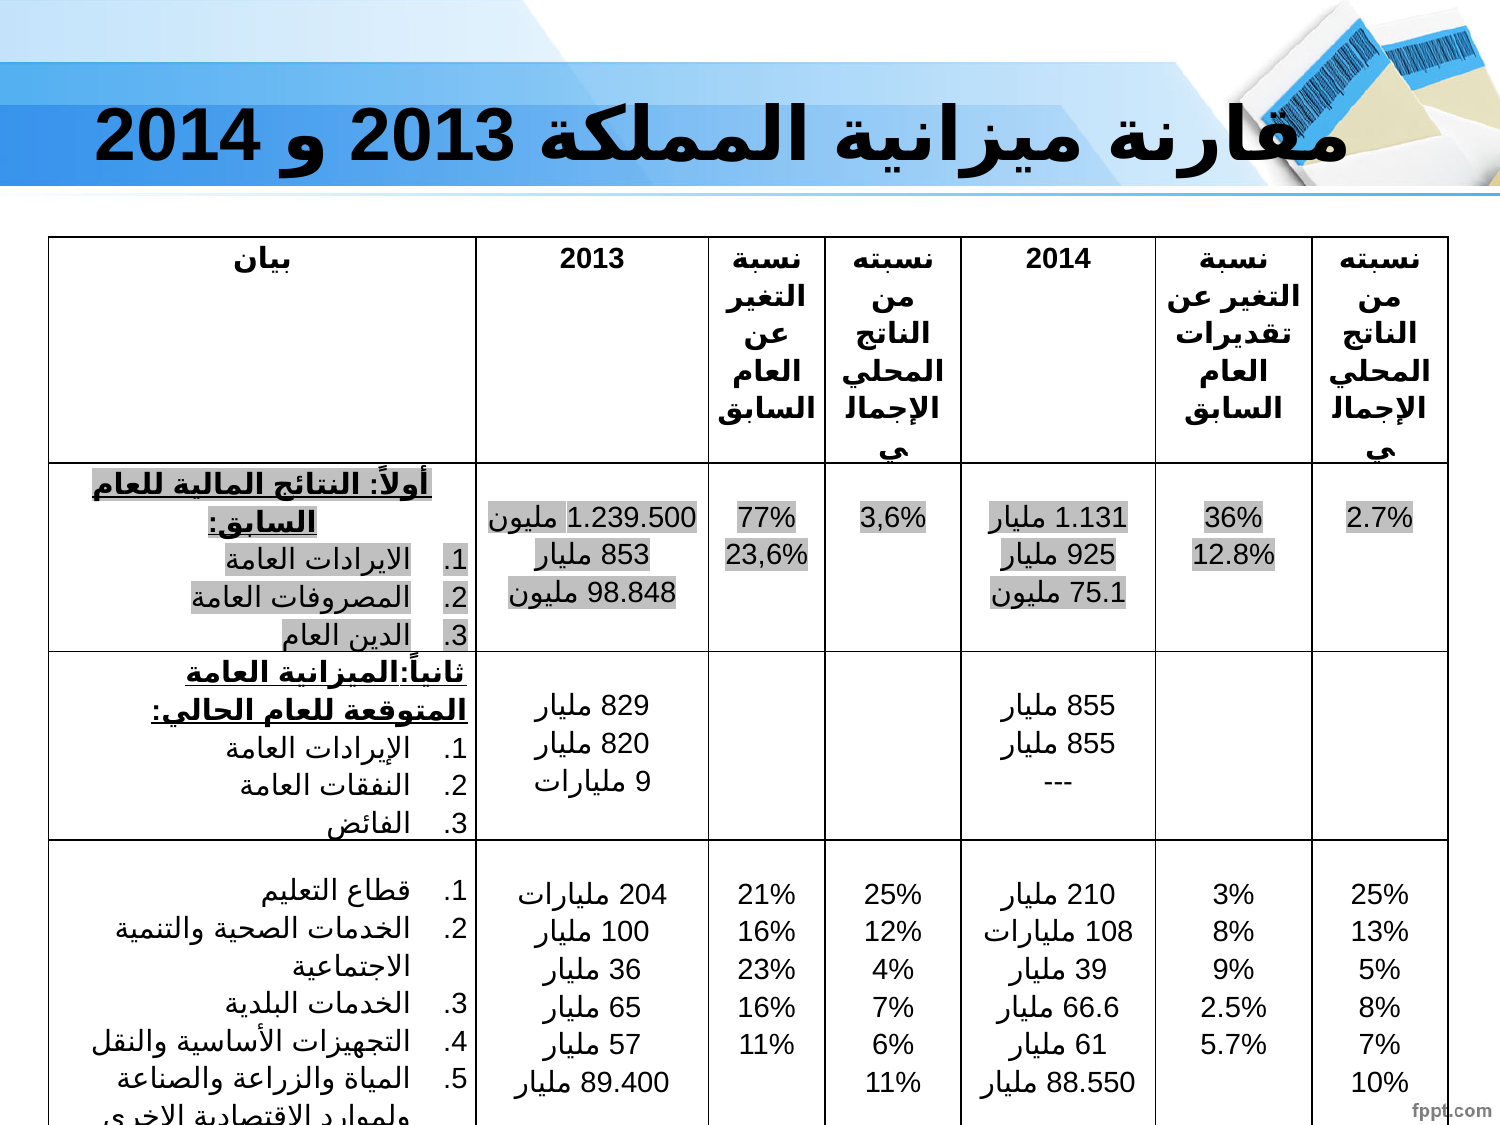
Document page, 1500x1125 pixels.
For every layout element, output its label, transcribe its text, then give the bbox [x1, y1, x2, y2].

table_cell [1313, 652, 1447, 839]
table_header نسبته من الناتج المحلي الإجمالي [1313, 238, 1447, 462]
table_cell 25% 12% 4% 7% 6% 11% [826, 841, 960, 1125]
title مقارنة ميزانية المملكة 2013 و 2014 [48, 36, 1399, 224]
table_cell 3% 8% 9% 2.5% 5.7% [1156, 841, 1311, 1125]
table_cell 855 مليار 855 مليار --- [962, 652, 1155, 839]
table_cell 210 مليار 108 مليارات 39 مليار 66.6 مليار 61 مليار 88.550 مليار [962, 841, 1155, 1125]
table_cell 21% 16% 23% 16% 11% [709, 841, 824, 1125]
table_cell 1.239.500 مليون 853 مليار 98.848 مليون [477, 464, 708, 651]
table_cell 25% 13% 5% 8% 7% 10% [1313, 841, 1447, 1125]
table_cell قطاع التعليم الخدمات الصحية والتنمية الاجتماعية الخدمات البلدية التجهيزات الأساسية والنقل المياة والزراعة والصناعة ولموارد الاقتصادية الاخرى صناديق التنمية المتخصصة وبرامج التمويل الحكومية [49, 841, 475, 1125]
table_cell 829 مليار 820 مليار 9 مليارات [477, 652, 708, 839]
picture [0, 0, 1500, 1125]
table_cell ثانياً:الميزانية العامة المتوقعة للعام الحالي: الإيرادات العامة النفقات العامة الفائض [49, 652, 475, 839]
table_cell 1.131 مليار 925 مليار 75.1 مليون [962, 464, 1155, 651]
table_cell 2.7% [1313, 464, 1447, 651]
table_cell [709, 652, 824, 839]
table_header نسبة التغير عن تقديرات العام السابق [1156, 238, 1311, 462]
table_header بيان [49, 238, 475, 462]
table_header نسبة التغير عن العام السابق [709, 238, 824, 462]
table_header 2013 [477, 238, 708, 462]
table_cell 36% 12.8% [1156, 464, 1311, 651]
table_cell 204 مليارات 100 مليار 36 مليار 65 مليار 57 مليار 89.400 مليار [477, 841, 708, 1125]
table_header نسبته من الناتج المحلي الإجمالي [826, 238, 960, 462]
table_cell 3,6% [826, 464, 960, 651]
table_cell 77% 23,6% [709, 464, 824, 651]
table_cell [1156, 652, 1311, 839]
table_header 2014 [962, 238, 1155, 462]
table_cell [826, 652, 960, 839]
table_cell أولاً: النتائج المالية للعام السابق: الايرادات العامة المصروفات العامة الدين العام [49, 464, 475, 651]
